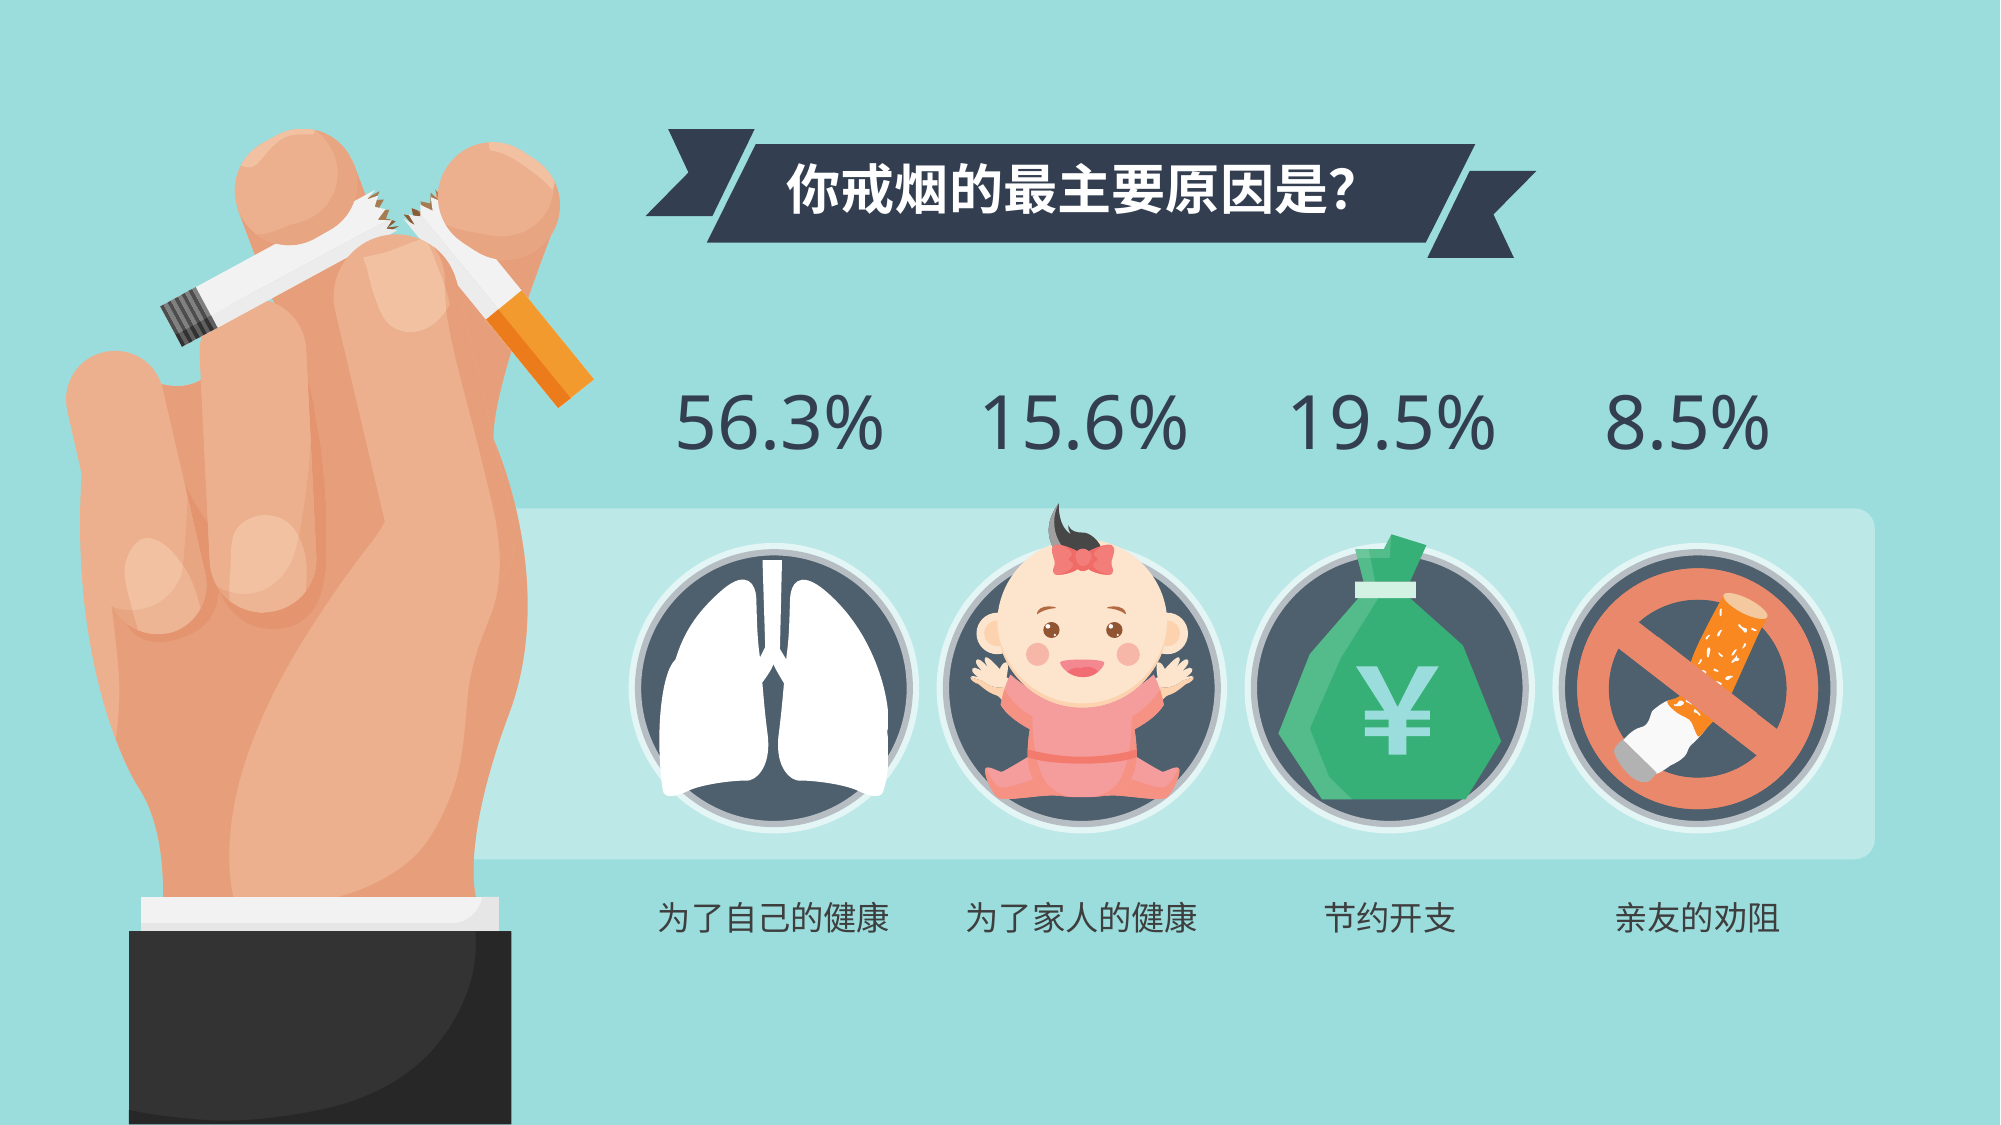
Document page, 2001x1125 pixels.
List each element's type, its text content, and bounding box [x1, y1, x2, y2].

text_box 8.5% [1589, 367, 1788, 473]
text_box 15.6% [963, 367, 1205, 473]
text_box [634, 549, 913, 945]
picture [66, 129, 595, 1125]
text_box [1250, 534, 1529, 945]
text_box 56.3% [660, 367, 901, 473]
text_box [942, 503, 1221, 945]
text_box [645, 129, 1537, 258]
text_box [1221, 507, 1876, 861]
text_box 19.5% [1271, 367, 1513, 473]
text_box [595, 507, 942, 861]
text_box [1558, 549, 1837, 945]
